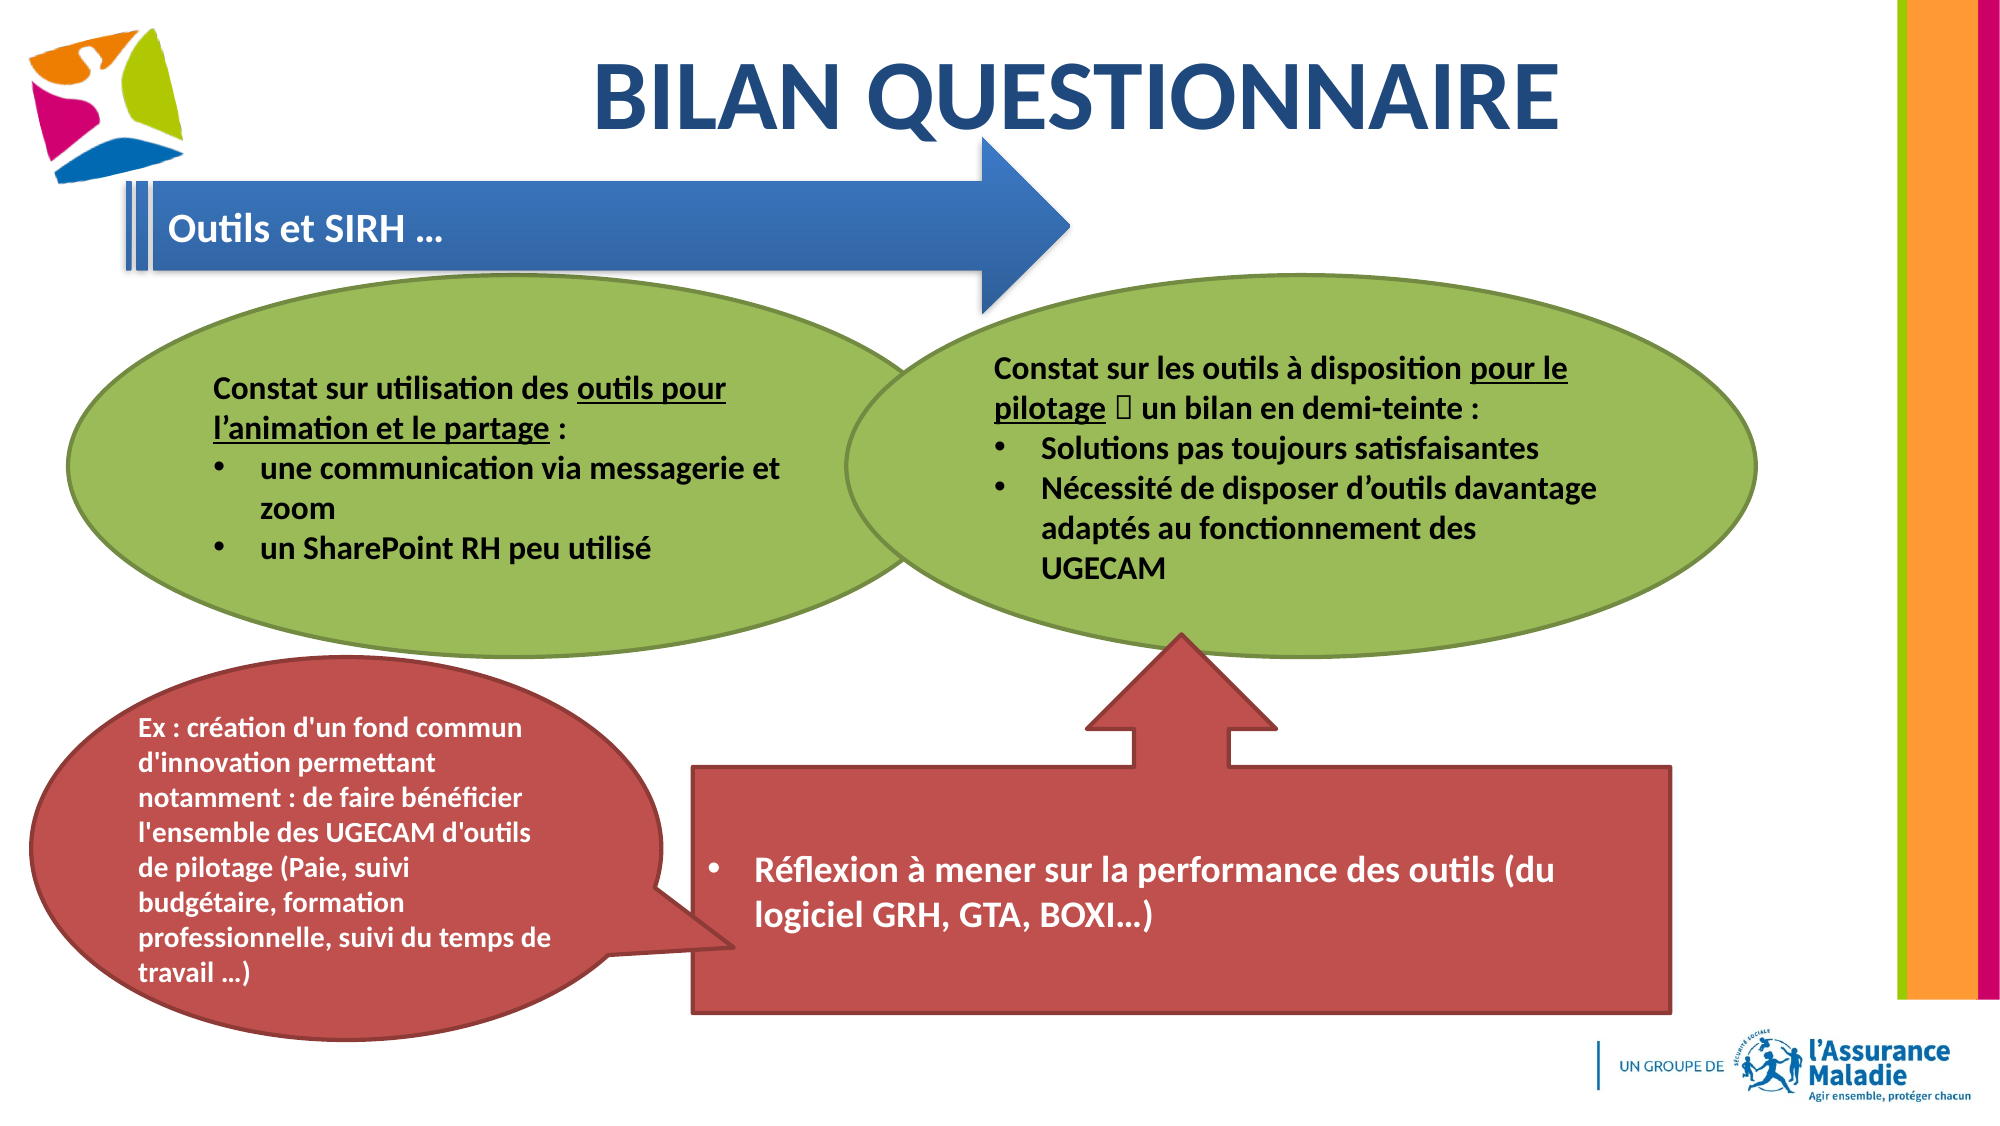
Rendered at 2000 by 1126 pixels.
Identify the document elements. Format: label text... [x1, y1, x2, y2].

text_box Constat sur utilisation des outils pour l’animation et le partage : une communication via messagerie et zoom un SharePoint RH peu utilisé [65, 279, 904, 660]
text_box Outils et SIRH … [153, 137, 1071, 315]
text_box Outils et SIRH … [125, 181, 132, 271]
picture [1564, 1014, 1998, 1126]
text_box Outils et SIRH … [136, 181, 148, 271]
title Bilan questionnaire [288, 30, 1866, 150]
picture [24, 24, 188, 188]
text_box Constat sur les outils à disposition pour le pilotage  un bilan en demi-teinte : Solutions pas toujours satisfaisantes Nécessité de disposer d’outils davantage adaptés au fonctionnement des UGECAM [844, 272, 1758, 660]
text_box Réflexion à mener sur la performance des outils (du logiciel GRH, GTA, BOXI…) [690, 632, 1673, 1016]
text_box Ex : création d'un fond commun d'innovation permettant notamment : de faire bénéficier l'ensemble des UGECAM d'outils de pilotage (Paie, suivi budgétaire, formation professionnelle, suivi du temps de travail …) [29, 654, 736, 1043]
